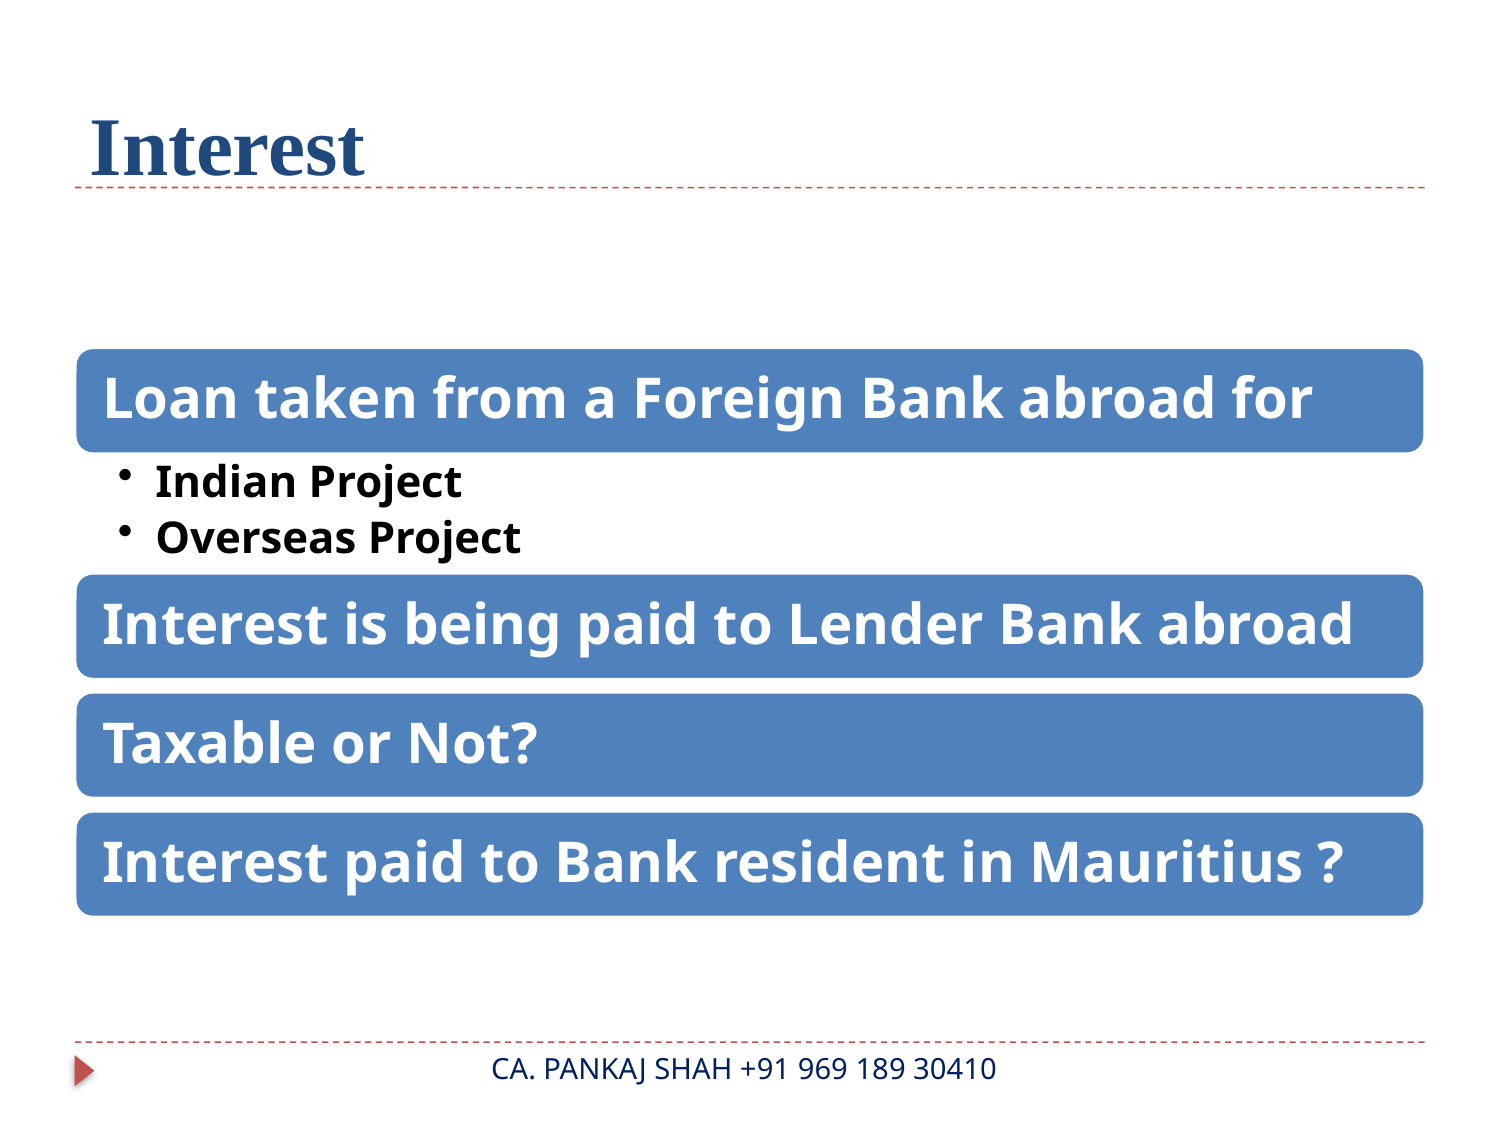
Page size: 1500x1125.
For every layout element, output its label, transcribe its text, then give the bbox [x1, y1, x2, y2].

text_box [74, 227, 1426, 1038]
title Interest [75, 37, 1425, 200]
text_box CA. PANKAJ SHAH +91 969 189 30410 [210, 1050, 1278, 1093]
